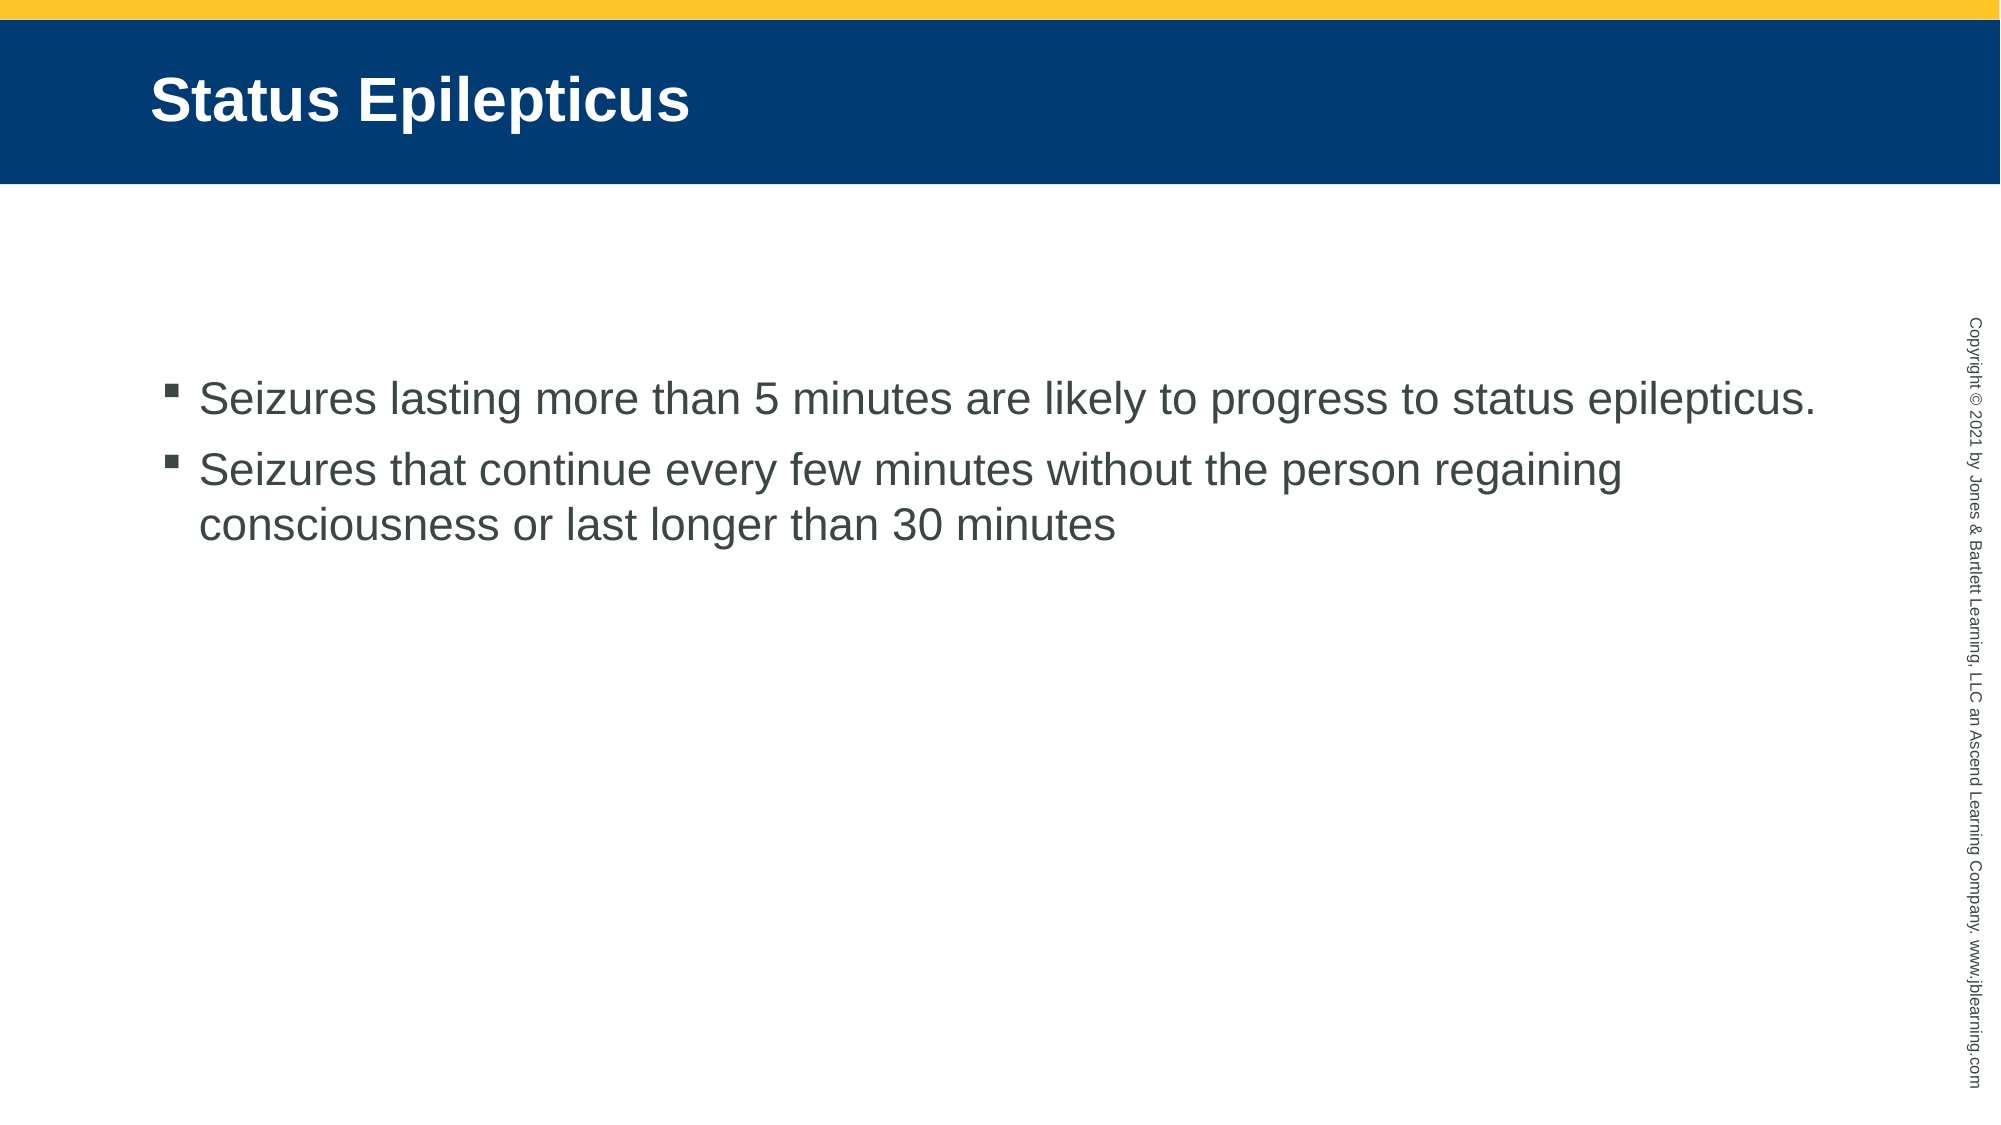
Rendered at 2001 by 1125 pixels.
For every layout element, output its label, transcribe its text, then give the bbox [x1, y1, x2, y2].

title Status Epilepticus [0, 19, 2000, 185]
list Seizures lasting more than 5 minutes are likely to progress to status epilepticus. Seizures that continue every few minutes without the person regaining consciousness or last longer than 30 minutes [146, 361, 1859, 1016]
